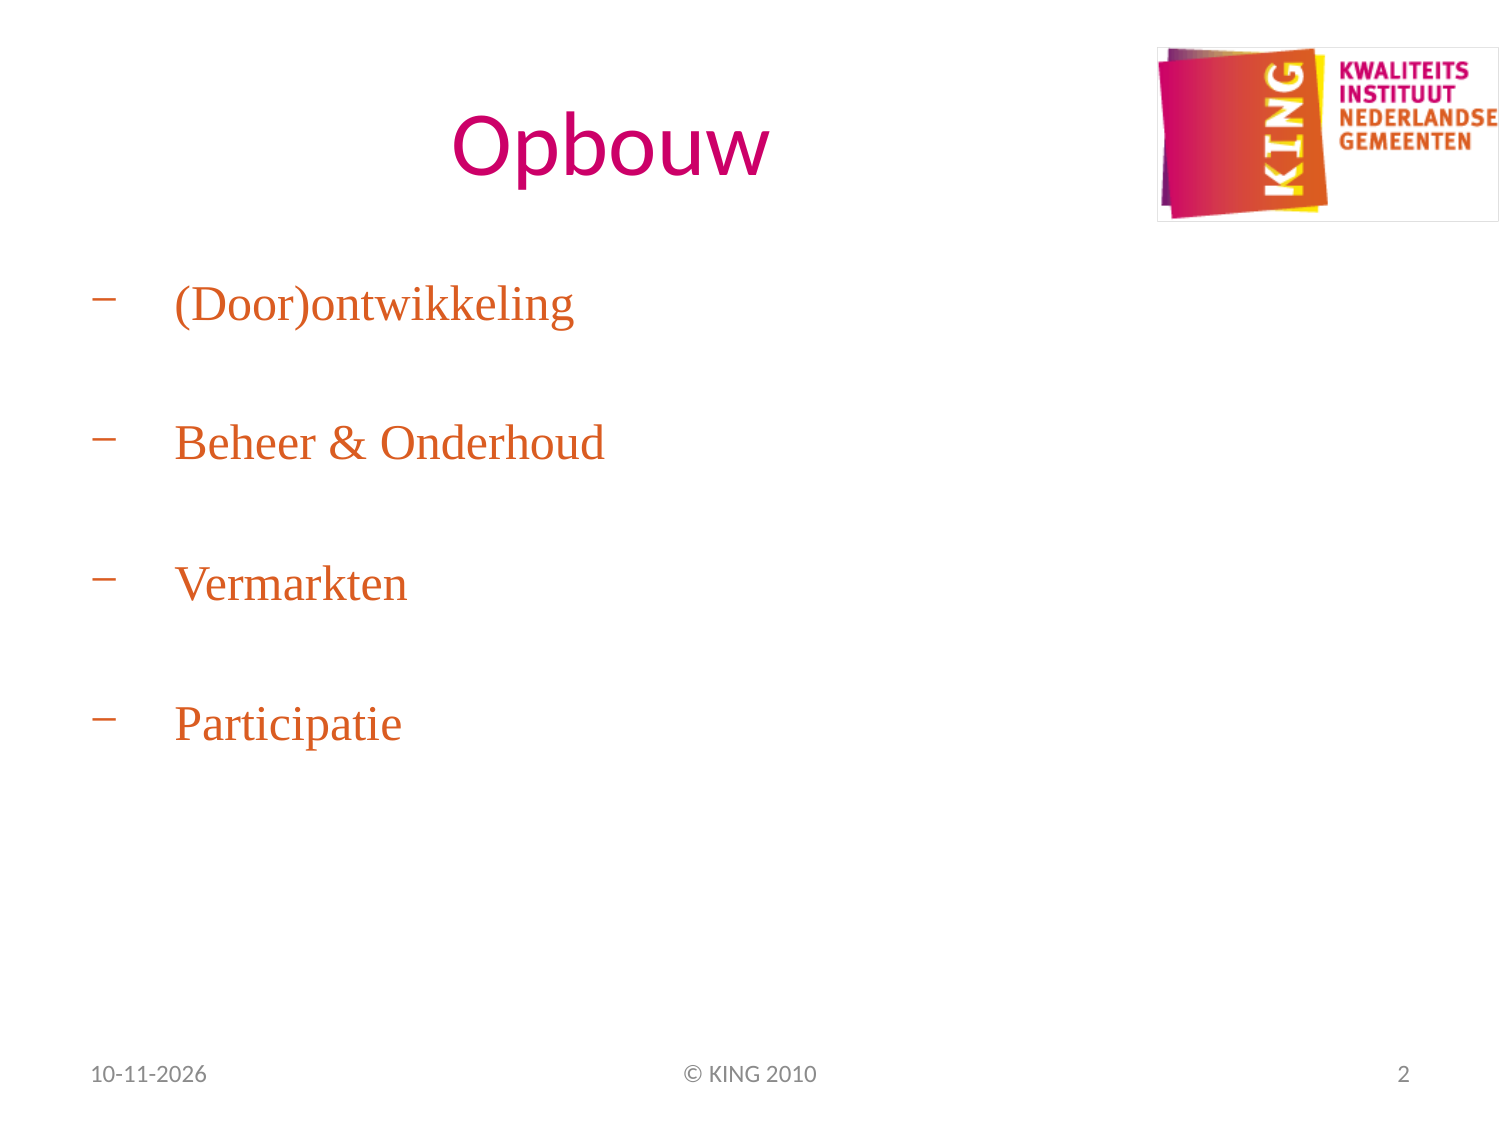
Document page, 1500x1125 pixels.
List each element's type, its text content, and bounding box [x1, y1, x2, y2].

list (Door)ontwikkeling Beheer & Onderhoud Vermarkten Participatie [75, 262, 1425, 1005]
slide_number 2 [1074, 1042, 1425, 1103]
footer © KING 2010 [512, 1042, 988, 1103]
picture [1156, 46, 1500, 223]
title Opbouw [75, 45, 1149, 233]
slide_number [75, 1042, 425, 1103]
